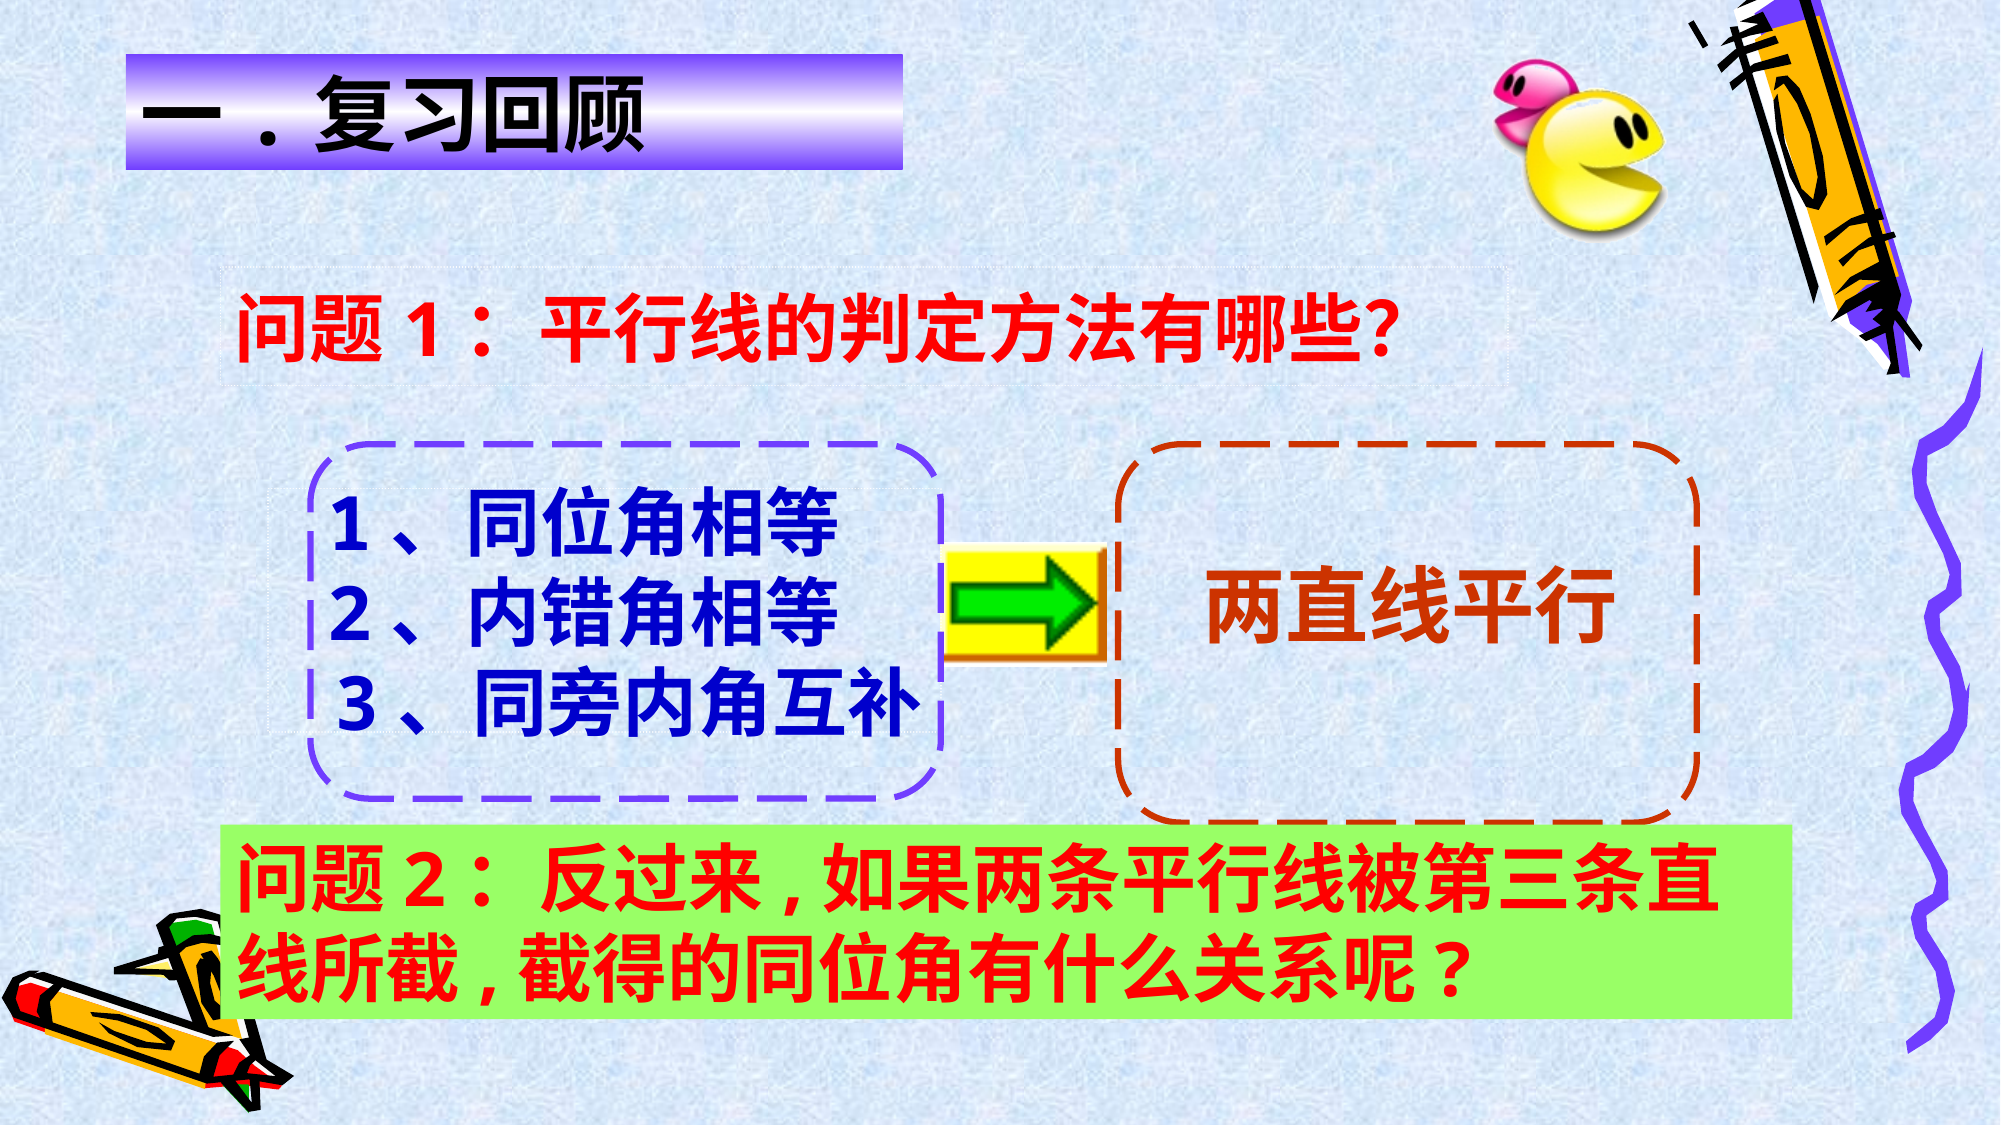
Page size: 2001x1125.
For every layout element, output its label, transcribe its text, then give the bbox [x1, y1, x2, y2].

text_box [208, 443, 959, 799]
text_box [1117, 444, 1697, 823]
text_box 一.复习回顾 [125, 54, 903, 170]
picture [0, 0, 2001, 1125]
text_box 问题1：平行线的判定方法有哪些？ [220, 267, 1508, 386]
text_box 问题2：反过来,如果两条平行线被第三条直线所截,截得的同位角有什么关系呢? [220, 824, 1793, 1020]
